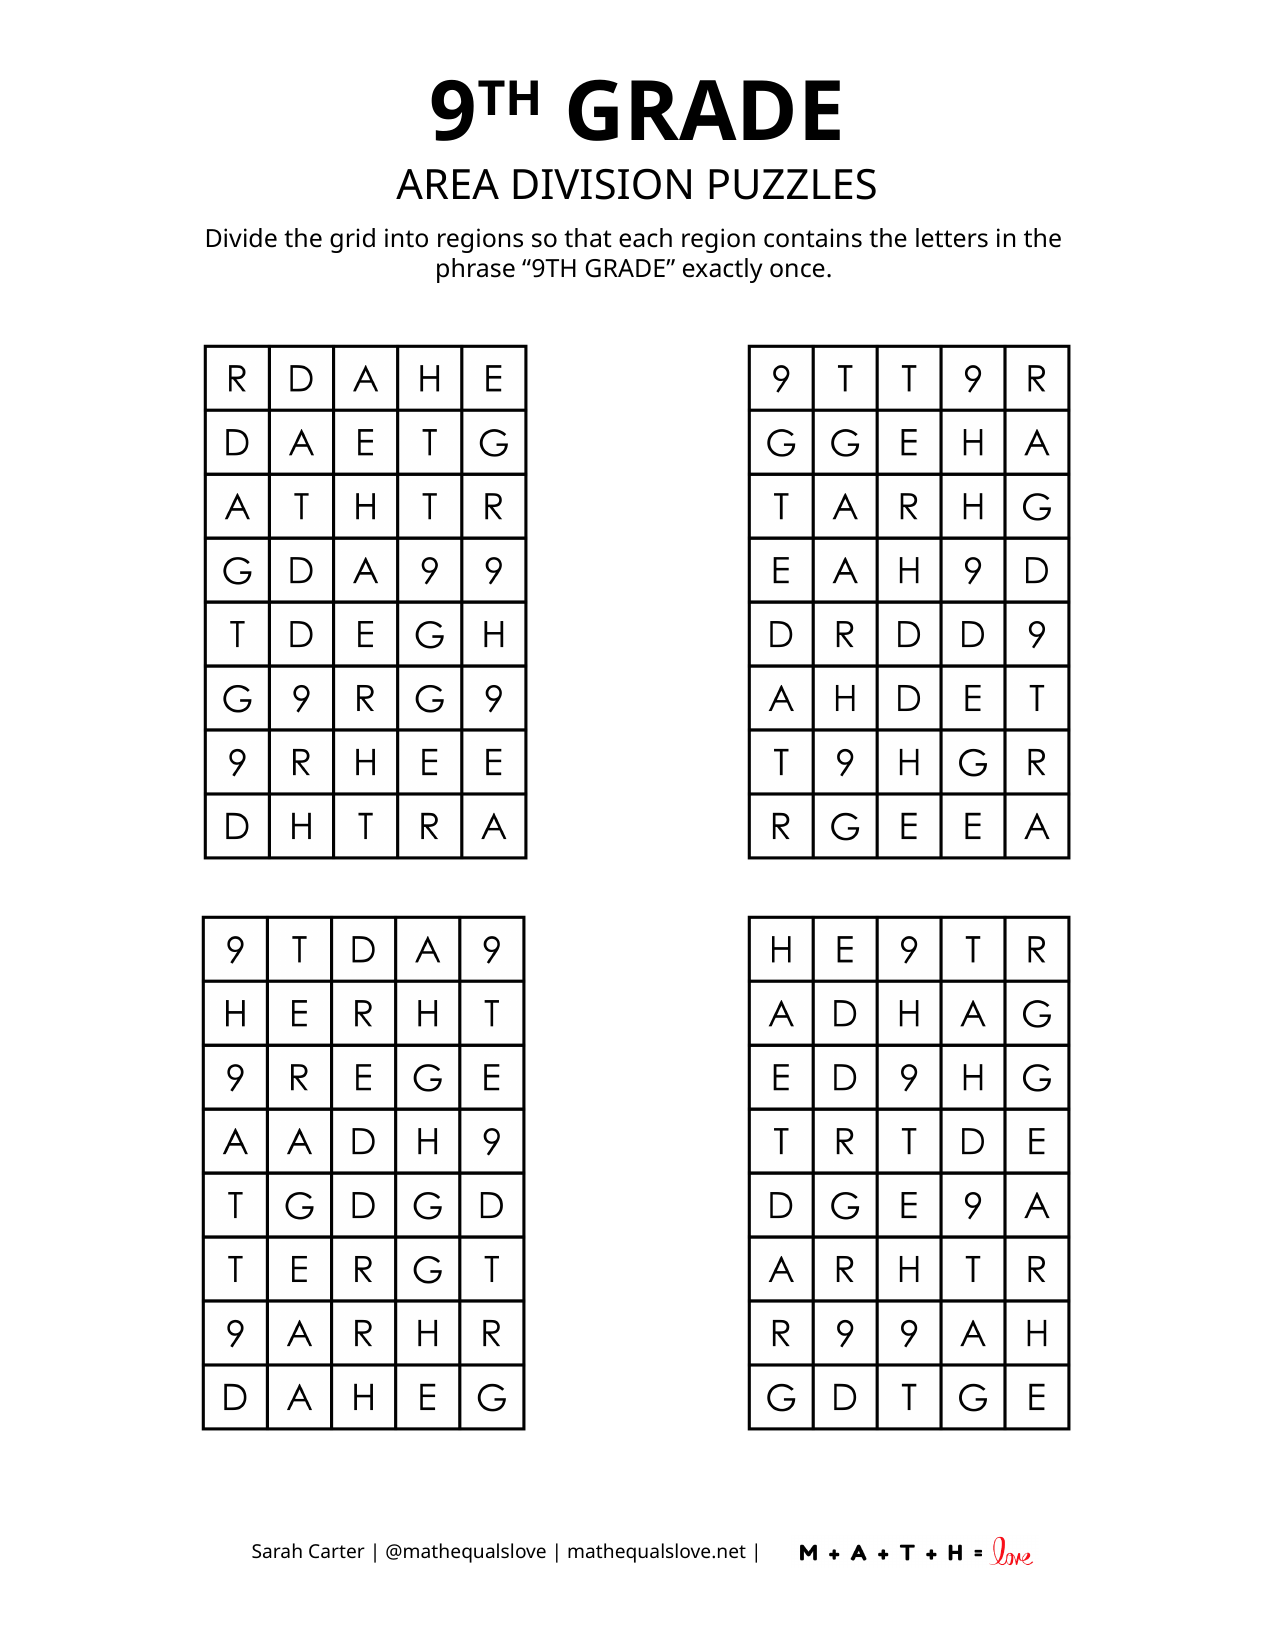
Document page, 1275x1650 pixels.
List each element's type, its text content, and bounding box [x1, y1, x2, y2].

text_box 9TH GRADE AREA DIVISION PUZZLES [77, 50, 1198, 214]
picture [790, 1534, 1039, 1569]
text_box Divide the grid into regions so that each region contains the letters in the phrase “9TH GRADE” exactly once. [0, 214, 1275, 290]
picture [201, 342, 529, 862]
text_box Sarah Carter | @mathequalslove | mathequalslove.net | [236, 1532, 1071, 1570]
picture [200, 913, 528, 1433]
picture [745, 342, 1073, 862]
picture [745, 913, 1073, 1433]
